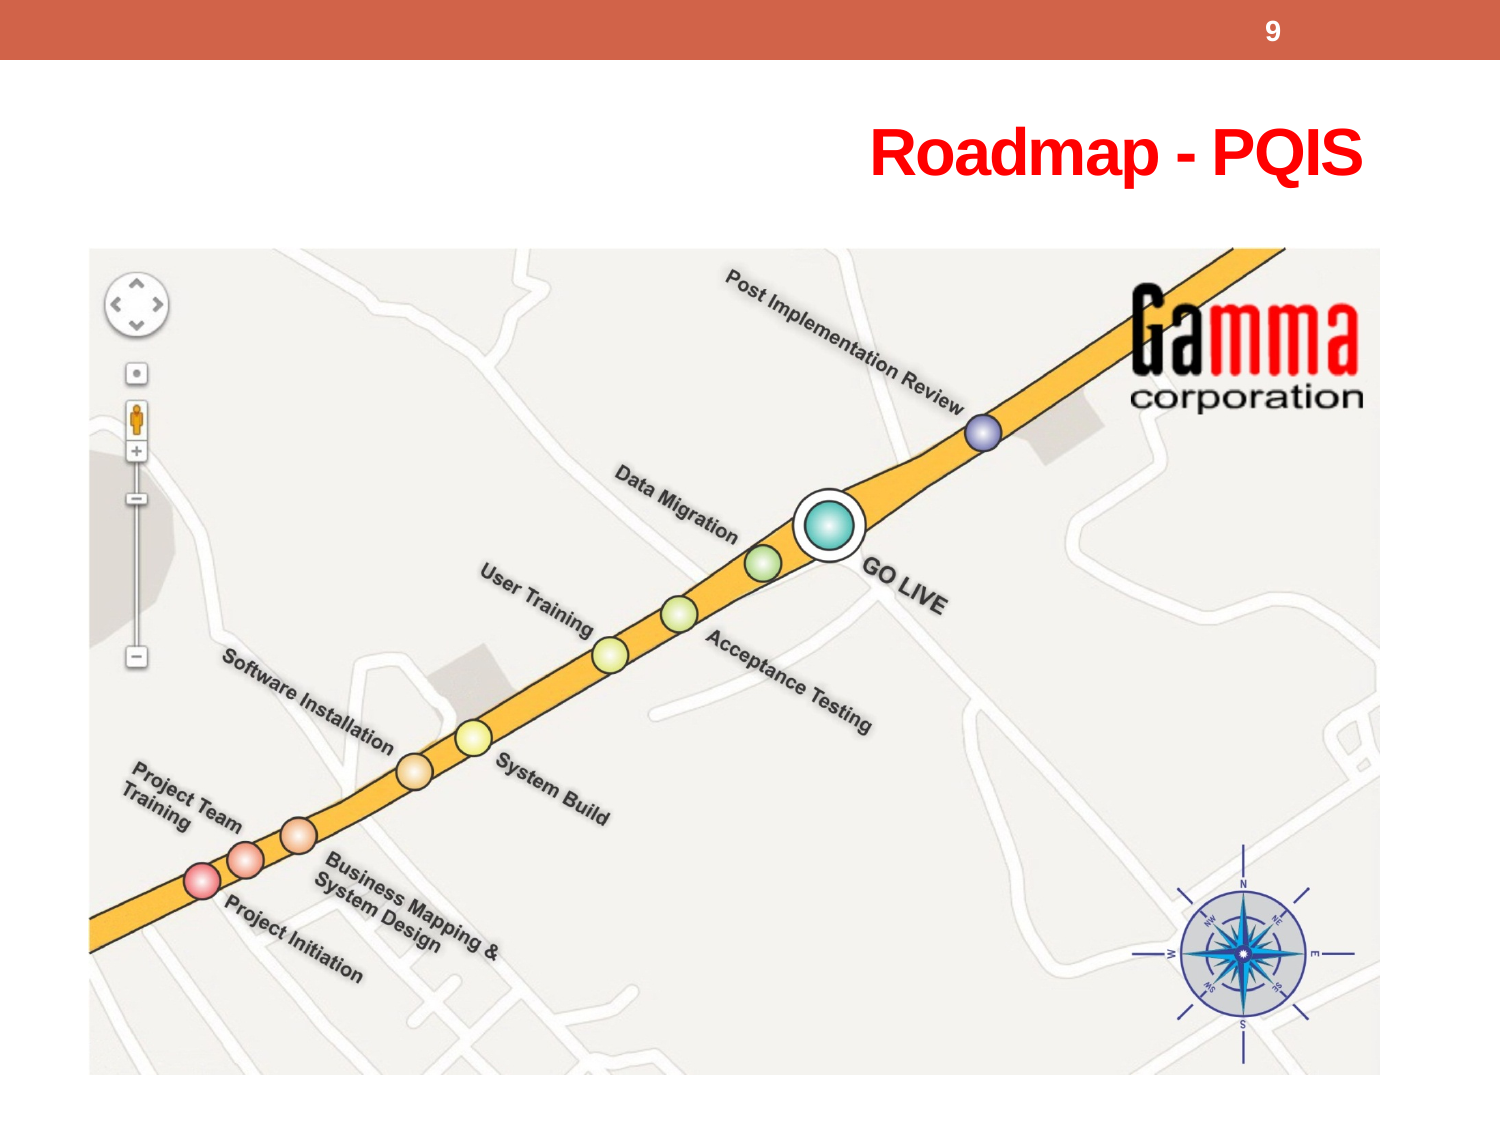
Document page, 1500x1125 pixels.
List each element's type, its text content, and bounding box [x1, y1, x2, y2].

picture [88, 247, 1381, 1075]
text_box Roadmap - PQIS [88, 101, 1380, 215]
slide_number 9 [1250, 3, 1425, 57]
